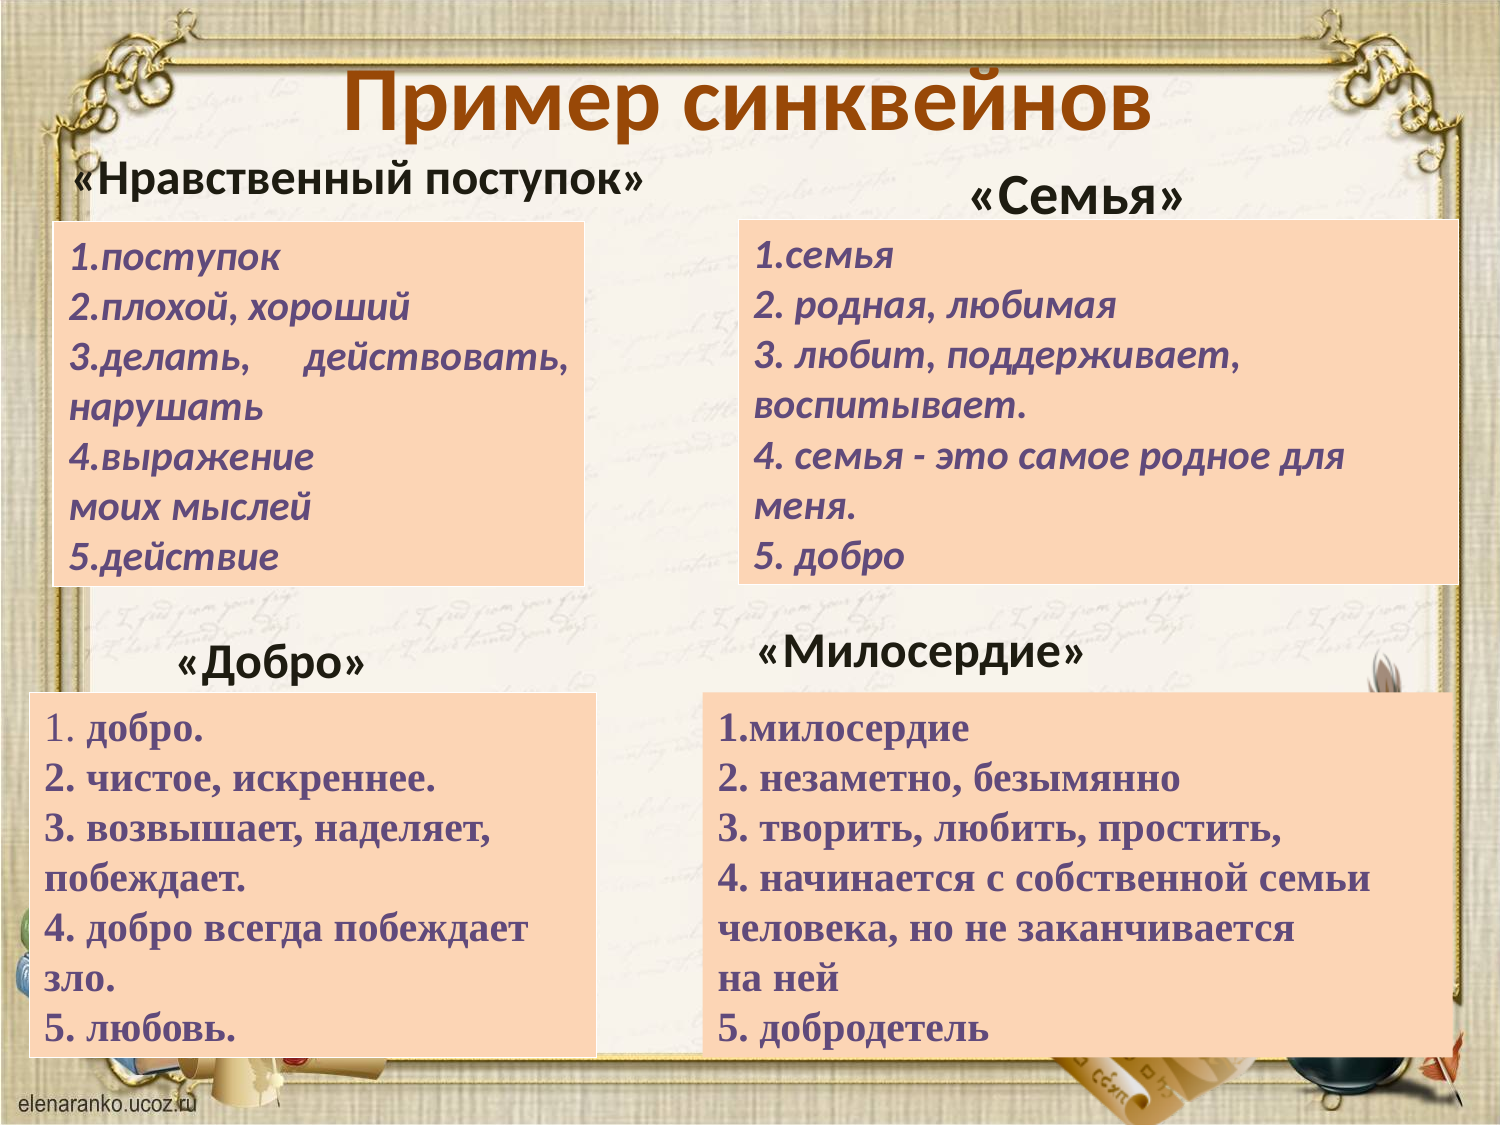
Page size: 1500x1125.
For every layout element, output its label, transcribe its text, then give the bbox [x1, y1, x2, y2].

text_box «Семья» [952, 149, 1204, 234]
text_box «Нравственный поступок» [55, 137, 664, 212]
text_box 1. добро. 2. чистое, искреннее. 3. возвышает, наделяет, побеждает. 4. добро всегда побеждает зло. 5. любовь. [29, 692, 597, 1058]
text_box «Добро» [160, 621, 385, 697]
text_box Пример синквейнов [327, 31, 1171, 157]
text_box «Милосердие» [740, 609, 1104, 685]
picture [0, 0, 1500, 1125]
text_box 1.семья 2. родная, любимая 3. любит, поддерживает, воспитывает. 4. семья - это самое родное для меня. 5. добро [738, 219, 1459, 585]
text_box 1.милосердие 2. незаметно, безымянно 3. творить, любить, простить, 4. начинается с собственной семьи человека, но не заканчивается на ней 5. добродетель [702, 692, 1010, 1058]
text_box 1.поступок 2.плохой, хороший 3.делать, действовать, нарушать 4.выражение моих мыслей 5.действие [53, 221, 585, 587]
